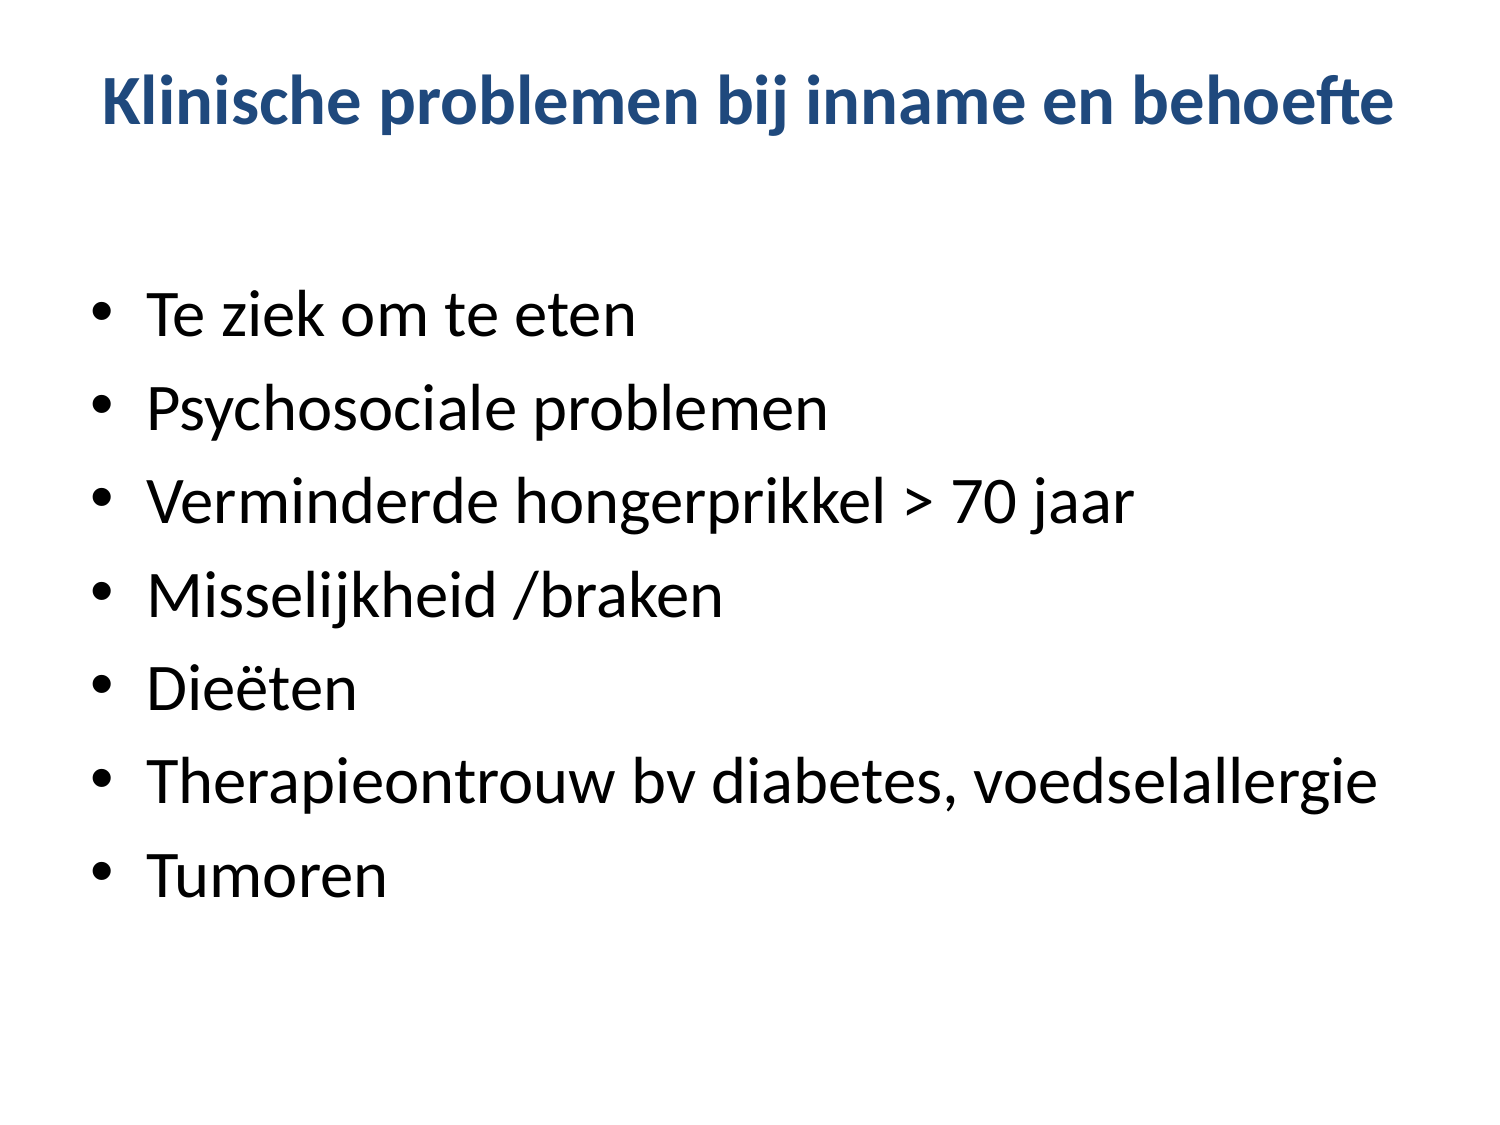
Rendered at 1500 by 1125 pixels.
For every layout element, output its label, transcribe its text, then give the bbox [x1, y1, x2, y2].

title Klinische problemen bij inname en behoefte [75, 45, 1425, 233]
list Te ziek om te eten Psychosociale problemen Verminderde hongerprikkel > 70 jaar Misselijkheid /braken Dieëten Therapieontrouw bv diabetes, voedselallergie Tumoren [75, 262, 1425, 1005]
